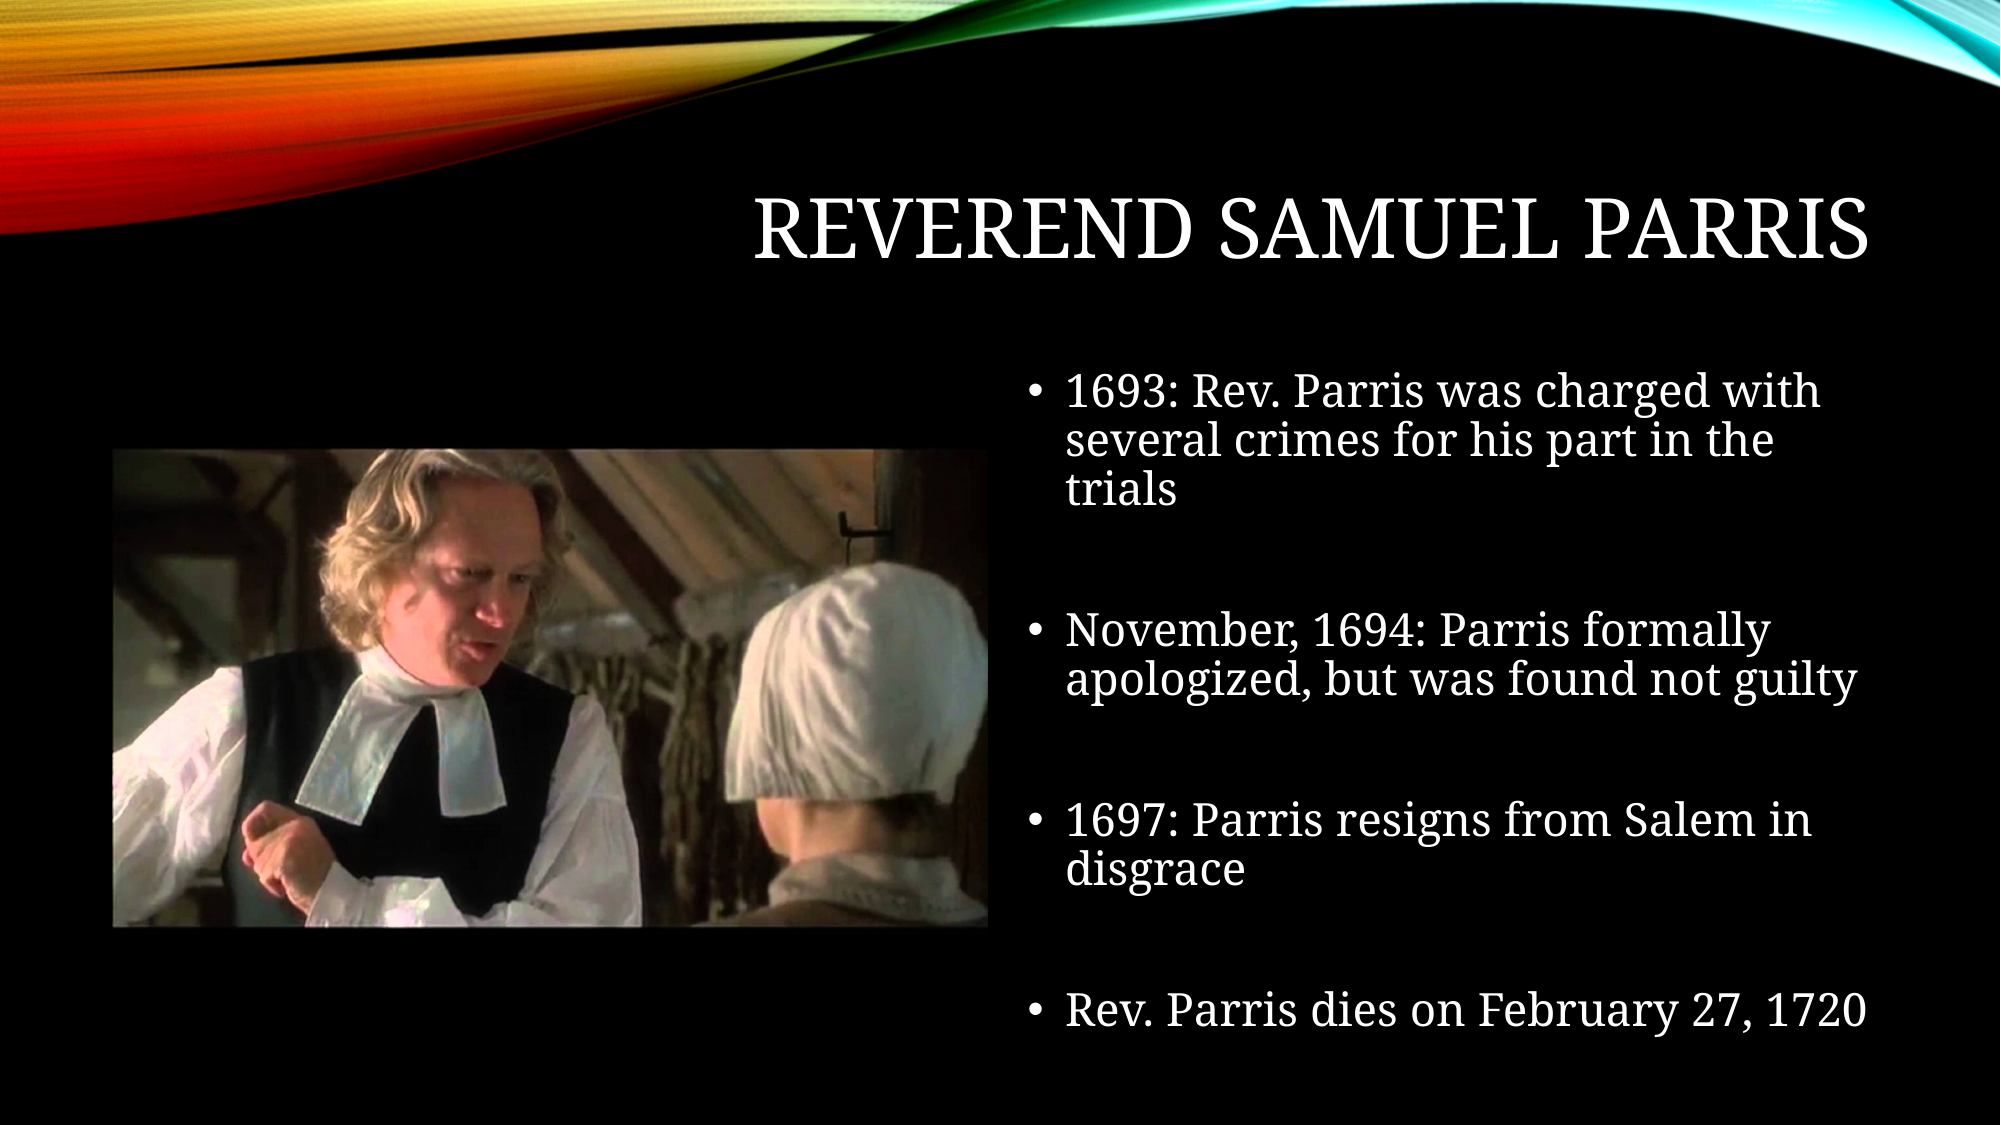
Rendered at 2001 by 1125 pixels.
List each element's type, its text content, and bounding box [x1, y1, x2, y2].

title Reverend Samuel Parris [474, 125, 1888, 338]
list 1693: Rev. Parris was charged with several crimes for his part in the trials November, 1694: Parris formally apologized, but was found not guilty 1697: Parris resigns from Salem in disgrace Rev. Parris dies on February 27, 1720 [1012, 360, 1888, 1021]
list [112, 443, 988, 937]
picture [0, 0, 2000, 237]
